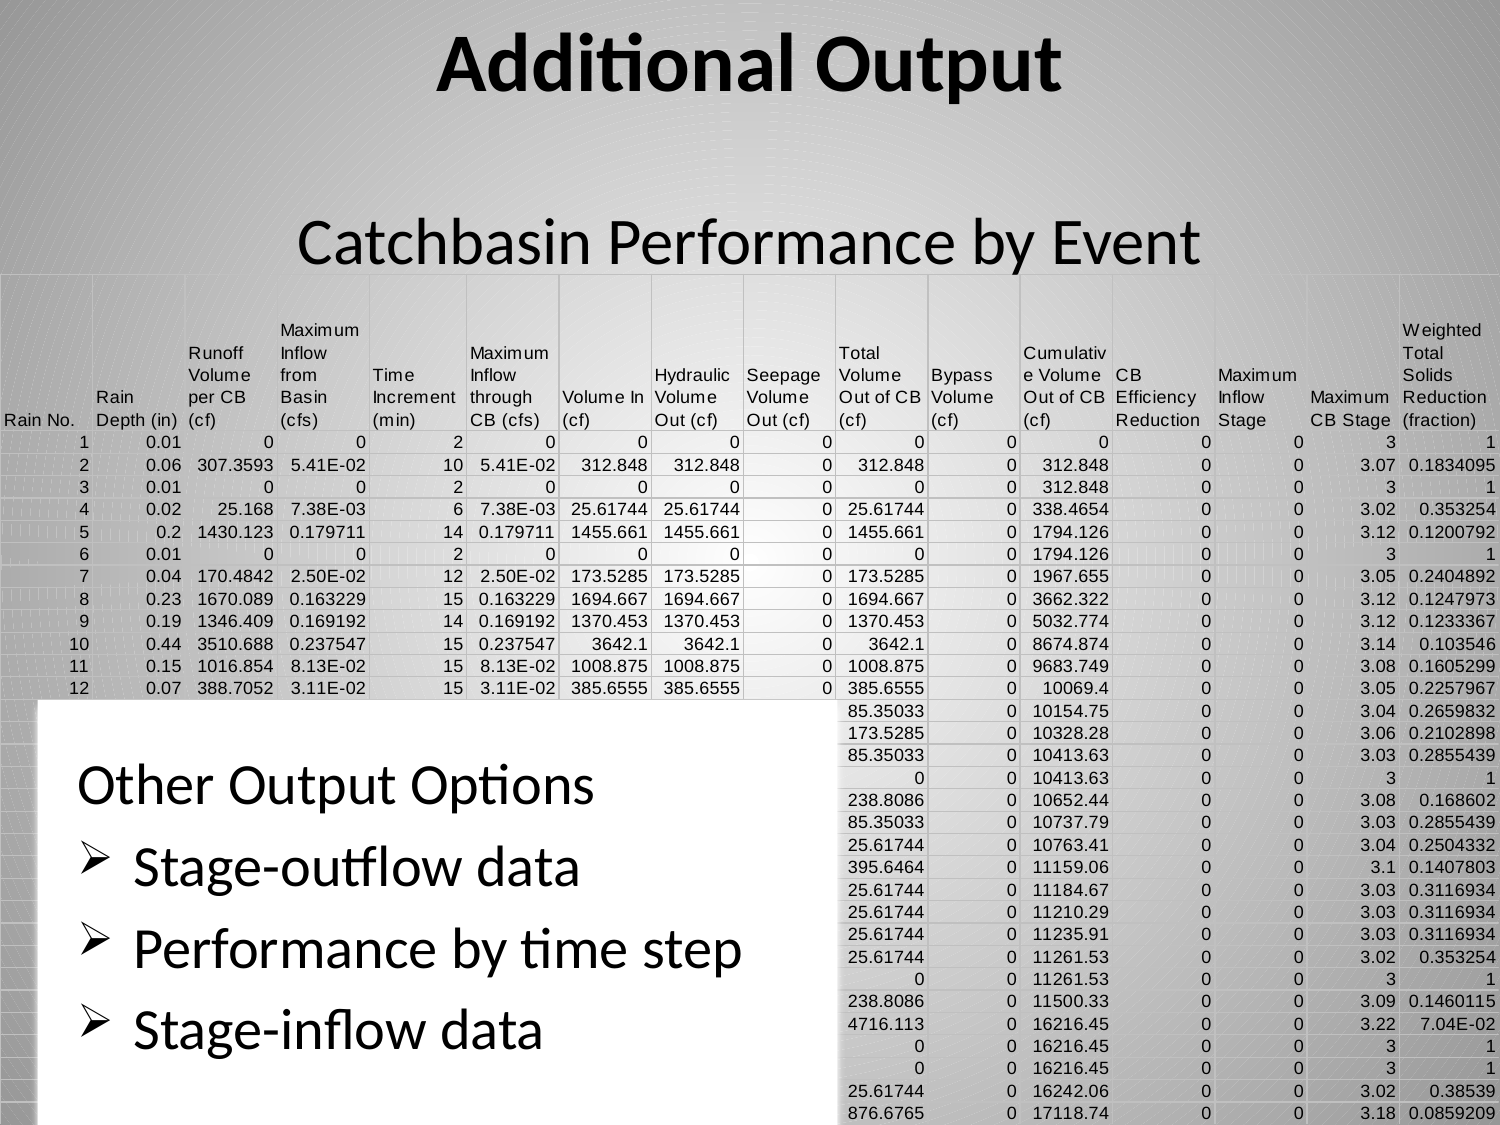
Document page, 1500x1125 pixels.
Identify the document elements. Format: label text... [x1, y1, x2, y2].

list Catchbasin Performance by Event [275, 200, 1225, 272]
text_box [0, 273, 1500, 1125]
title Additional Output [75, 0, 1425, 117]
